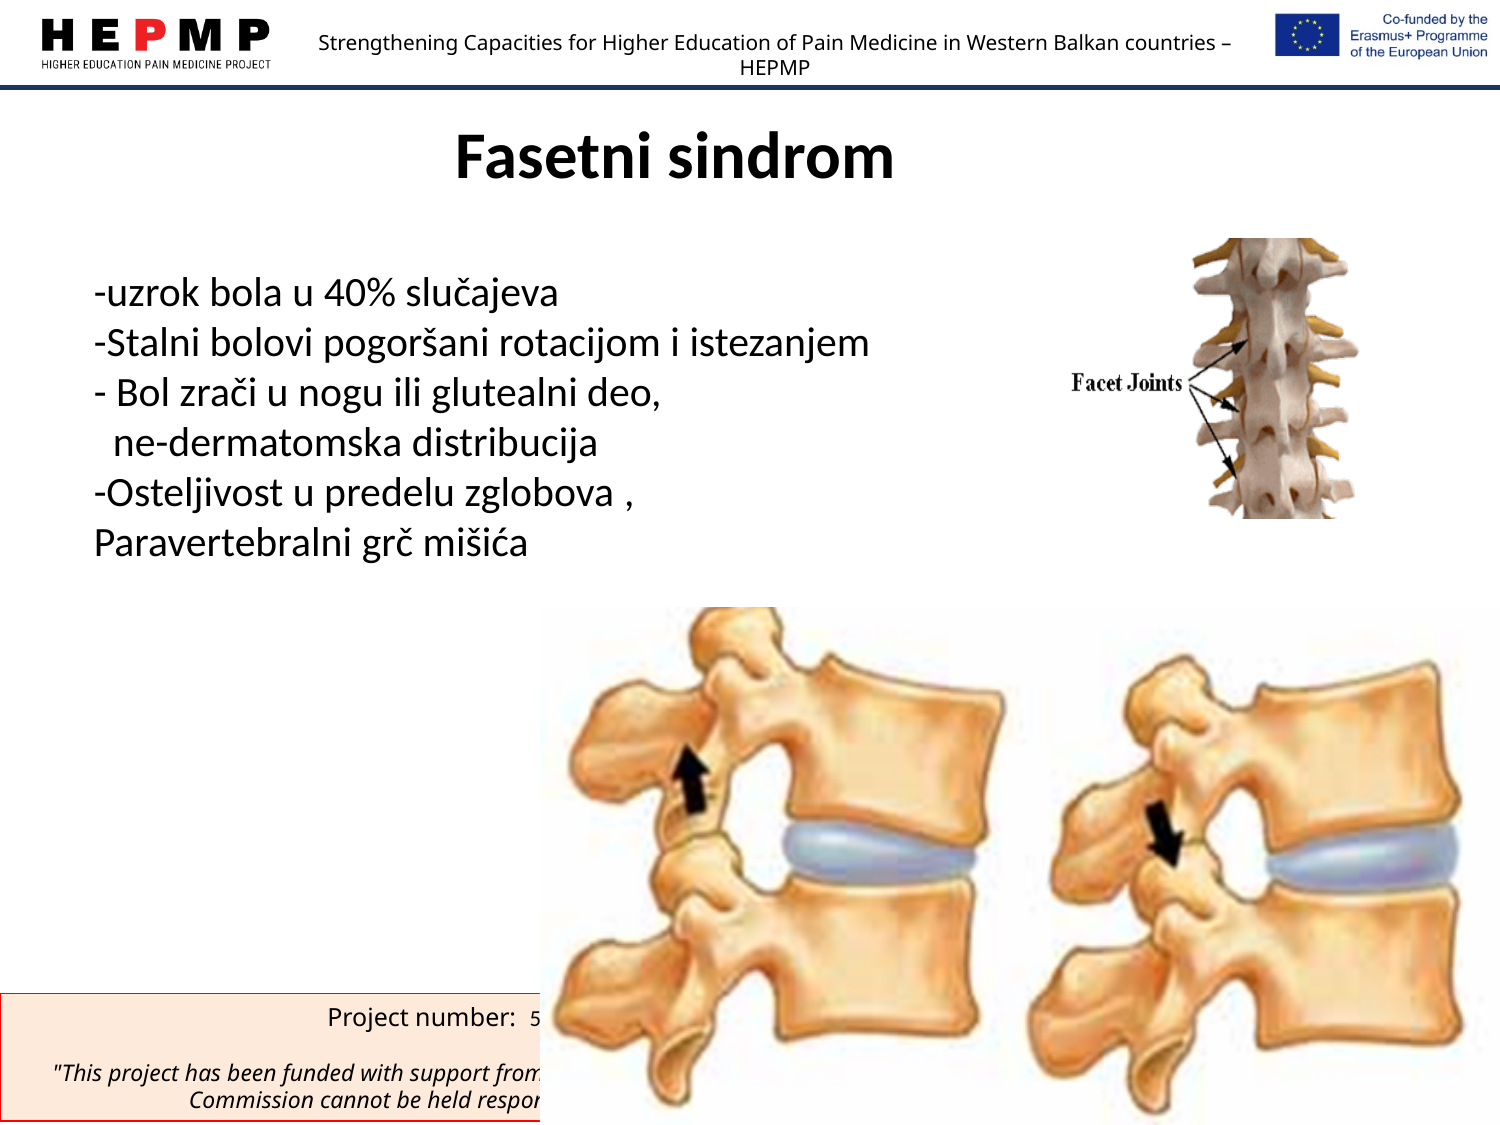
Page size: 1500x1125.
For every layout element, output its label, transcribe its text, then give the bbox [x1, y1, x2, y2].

text_box -uzrok bola u 40% slučajeva -Stalni bolovi pogoršani rotacijom i istezanjem - Bol zrači u nogu ili glutealni deo, ne-dermatomska distribucija -Osteljivost u predelu zglobova , Paravertebralni grč mišića [79, 257, 886, 573]
picture [1262, 1, 1498, 69]
picture [539, 607, 1500, 1125]
text_box Fasetni sindrom [441, 104, 911, 200]
picture [1062, 238, 1367, 519]
picture [0, 0, 300, 100]
